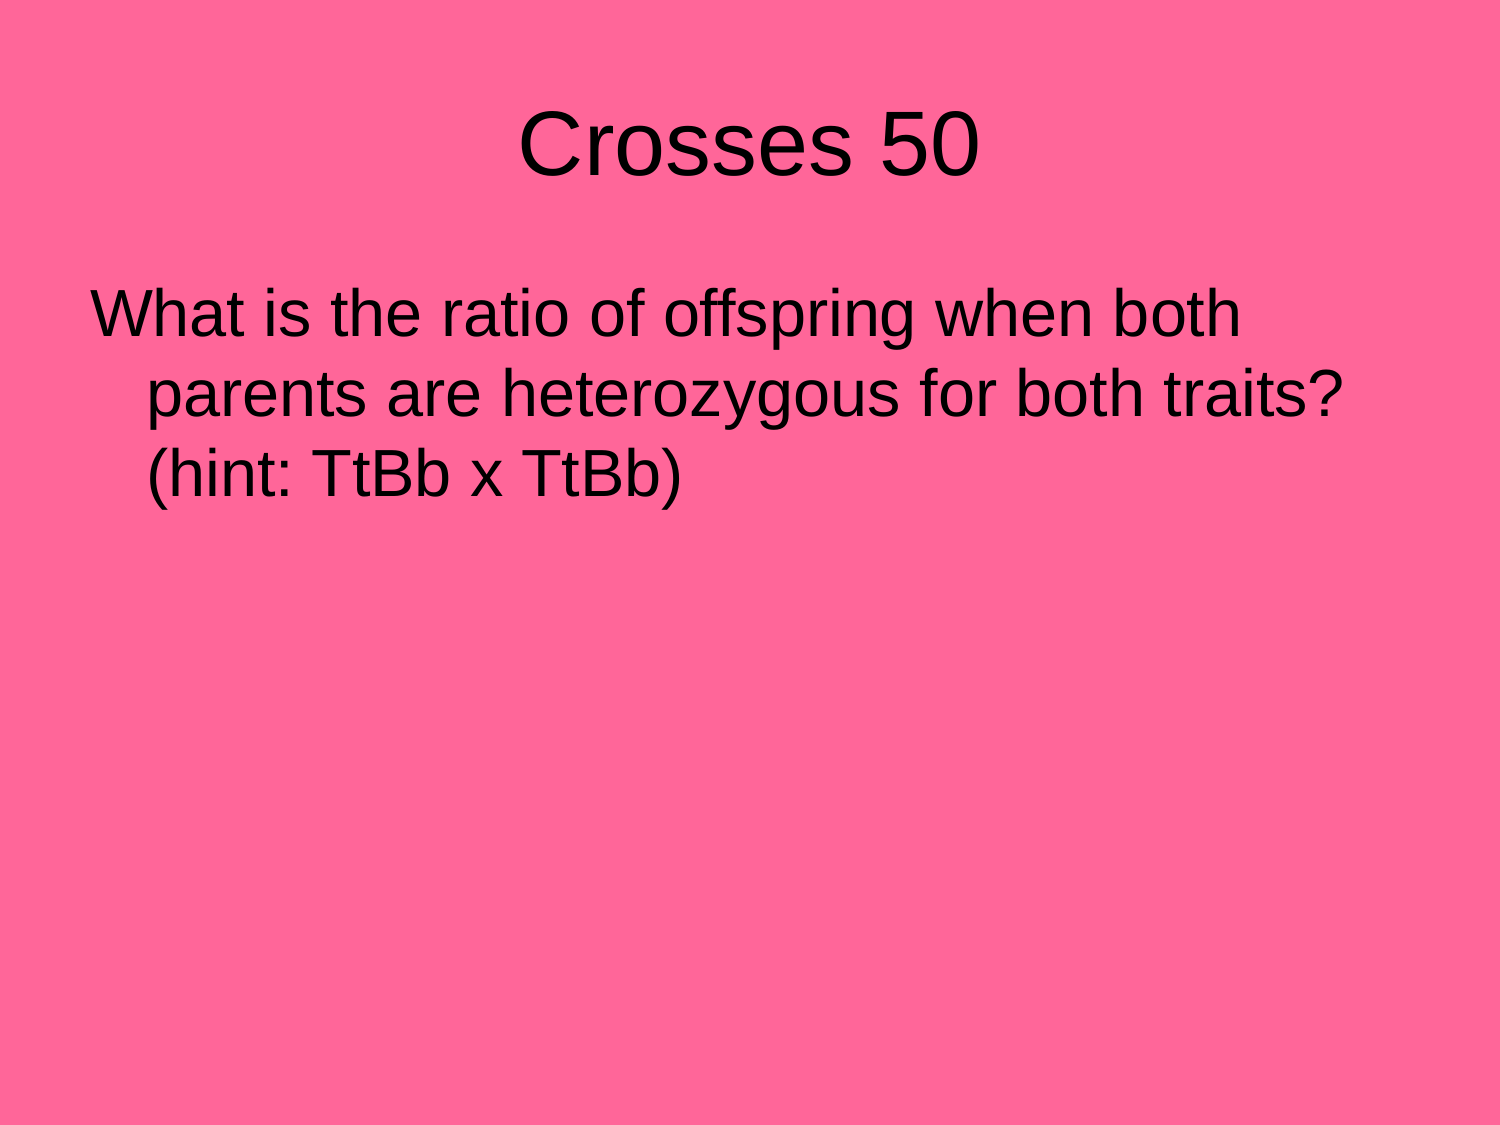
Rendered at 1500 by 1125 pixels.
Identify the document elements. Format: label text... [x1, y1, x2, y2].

list What is the ratio of offspring when both parents are heterozygous for both traits? (hint: TtBb x TtBb) [74, 262, 1426, 1006]
title Crosses 50 [74, 44, 1426, 233]
